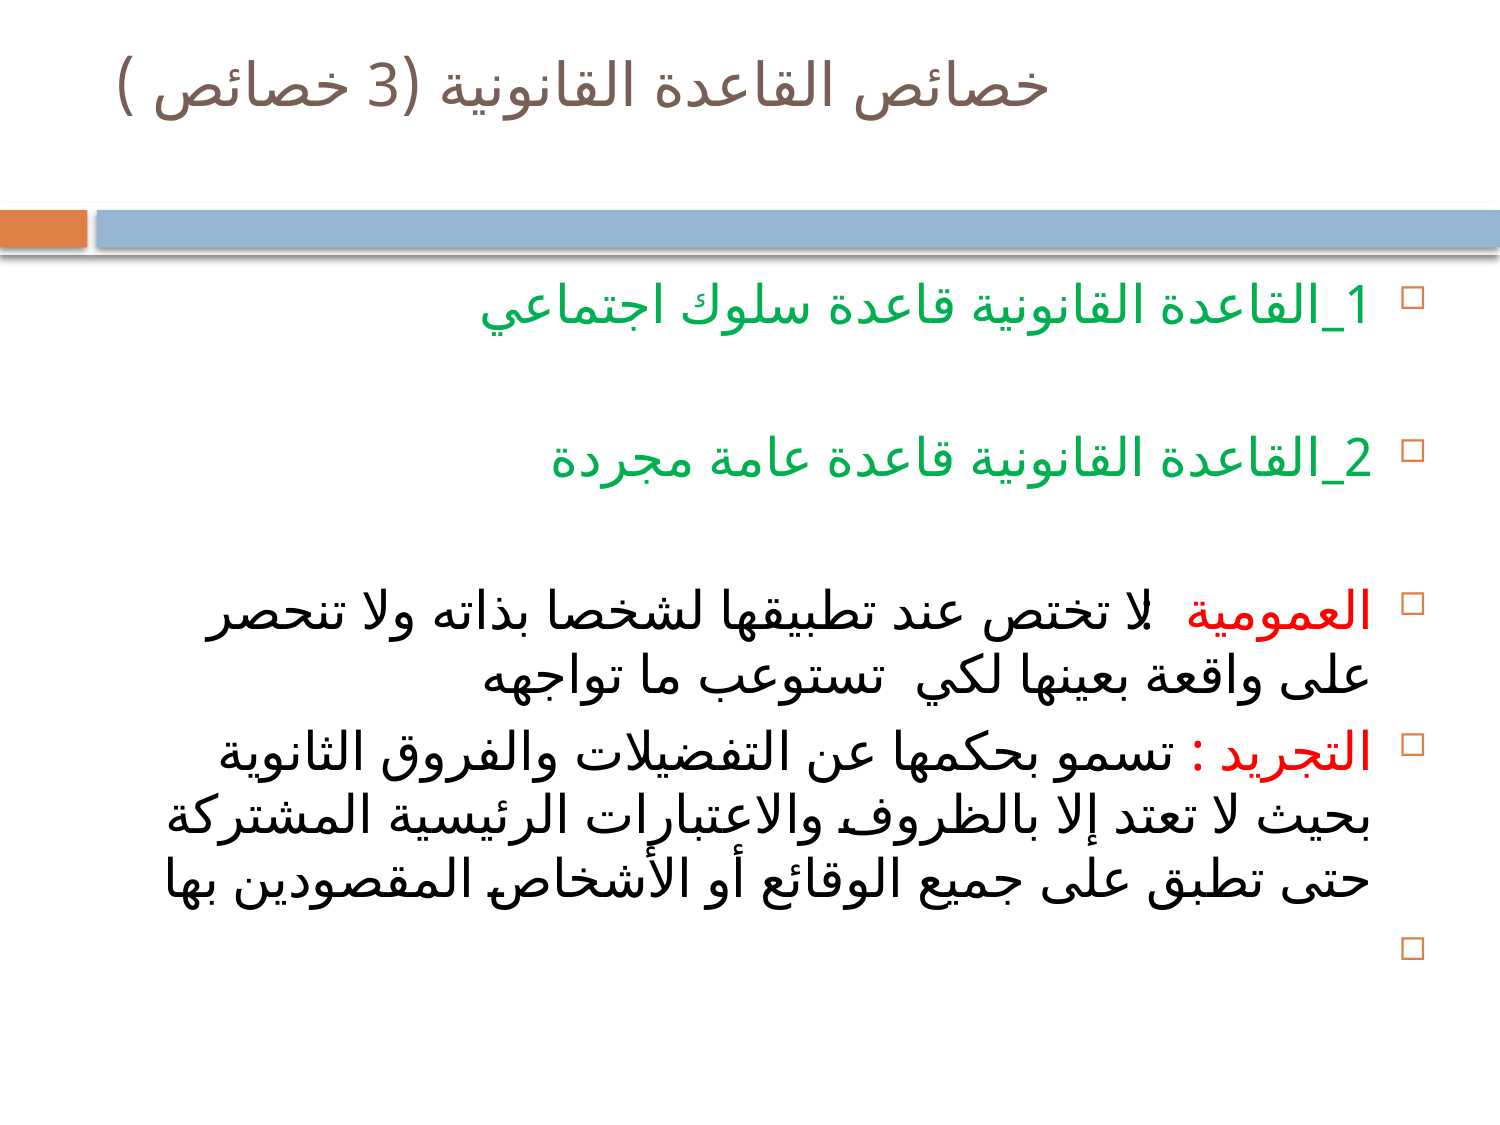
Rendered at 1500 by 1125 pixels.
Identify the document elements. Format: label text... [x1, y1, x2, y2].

list 1_القاعدة القانونية قاعدة سلوك اجتماعي 2_القاعدة القانونية قاعدة عامة مجردة العمومية: لا تختص عند تطبيقها لشخصا بذاته ولا تنحصر على واقعة بعينها لكي تستوعب ما تواجهه التجريد : تسمو بحكمها عن التفضيلات والفروق الثانوية بحيث لا تعتد إلا بالظروف والاعتبارات الرئيسية المشتركة حتى تطبق على جميع الوقائع أو الأشخاص المقصودين بها [100, 262, 1438, 1000]
title خصائص القاعدة القانونية (3 خصائص ) [100, 37, 1438, 200]
